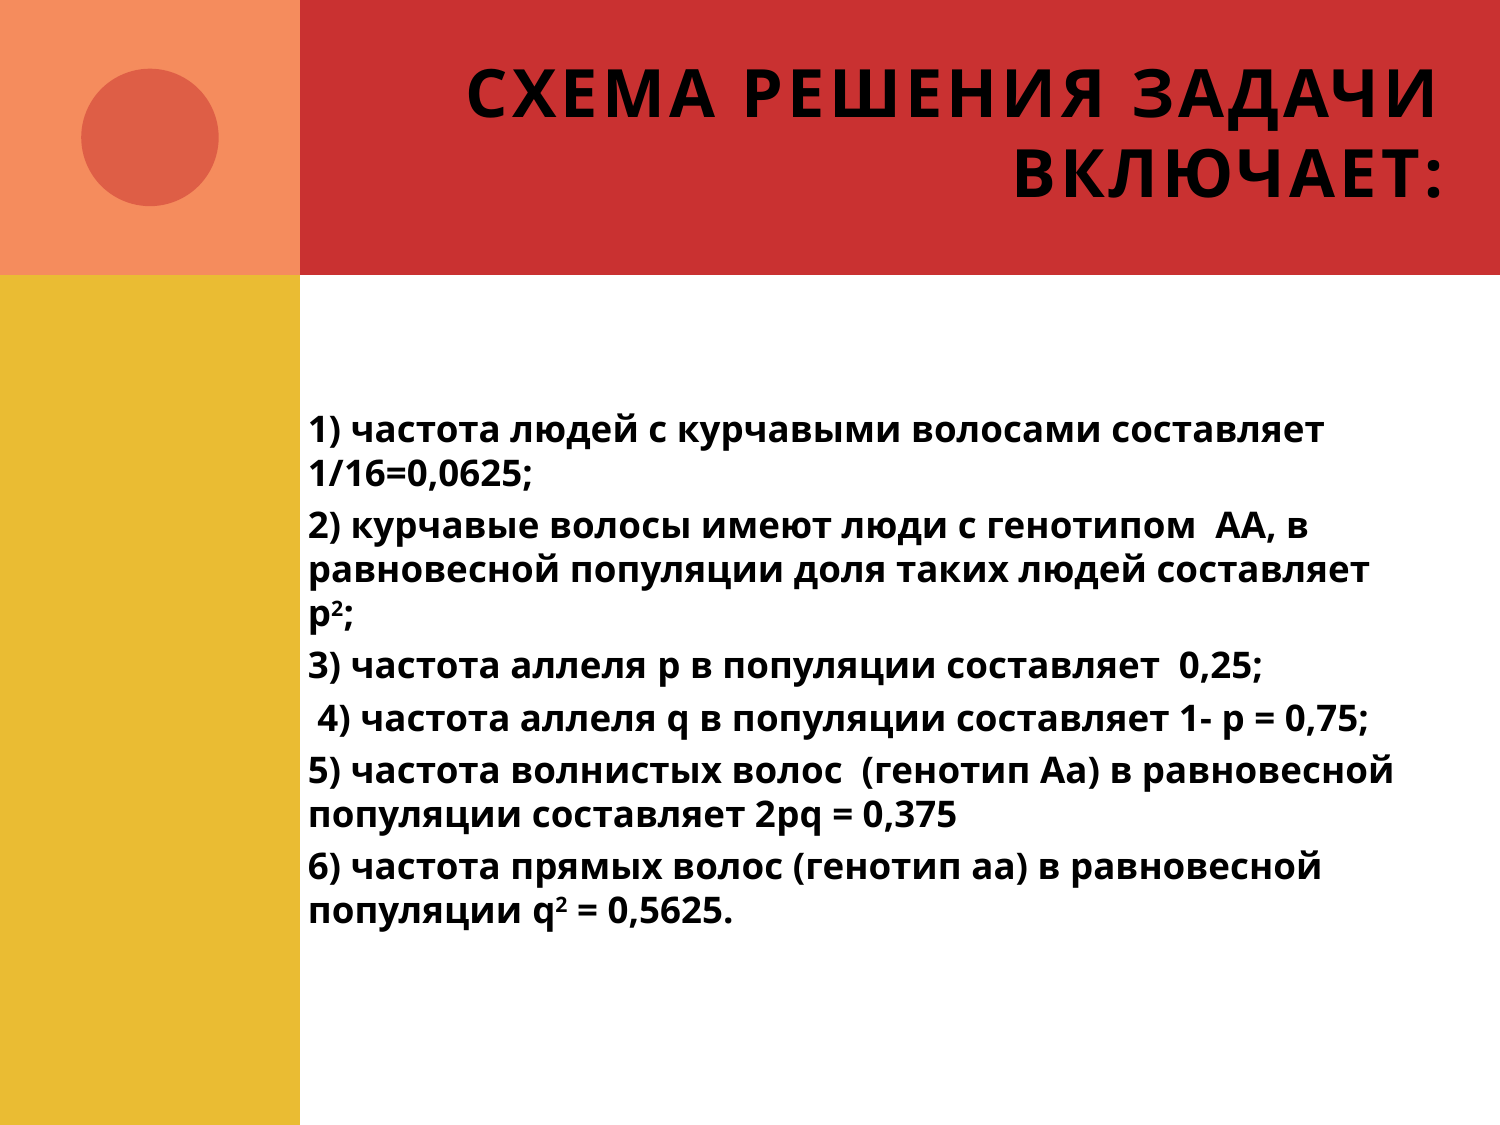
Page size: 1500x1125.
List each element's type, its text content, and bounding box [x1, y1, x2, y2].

list 1) частота людей с курчавыми волосами составляет 1/16=0,0625; 2) курчавые волосы имеют люди с генотипом АА, в равновесной популяции доля таких людей составляет p2; 3) частота аллеля p в популяции составляет 0,25; 4) частота аллеля q в популяции составляет 1- p = 0,75; 5) частота волнистых волос (генотип Аа) в равновесной популяции составляет 2pq = 0,375 6) частота прямых волос (генотип аа) в равновесной популяции q2 = 0,5625. [292, 398, 1425, 1005]
title Схема решения задачи включает: [140, 37, 1459, 225]
